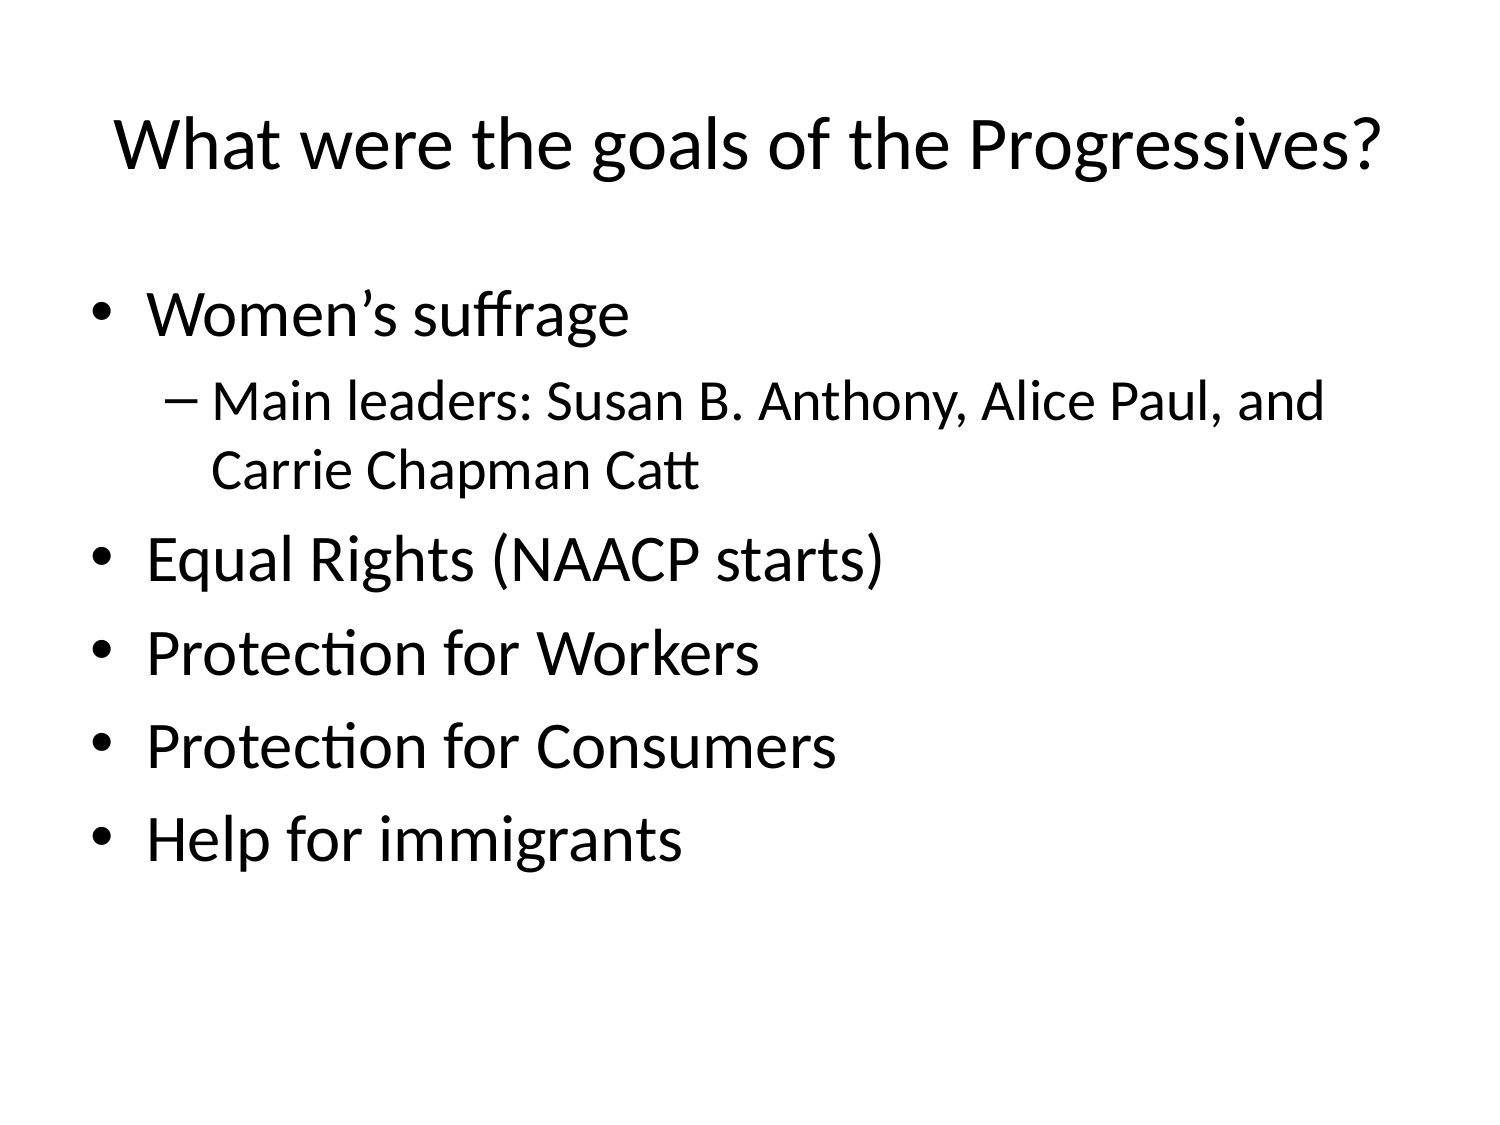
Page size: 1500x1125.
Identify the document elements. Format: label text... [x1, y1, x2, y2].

list Women’s suffrage Main leaders: Susan B. Anthony, Alice Paul, and Carrie Chapman Catt Equal Rights (NAACP starts) Protection for Workers Protection for Consumers Help for immigrants [75, 262, 1425, 1005]
title What were the goals of the Progressives? [75, 45, 1425, 233]
